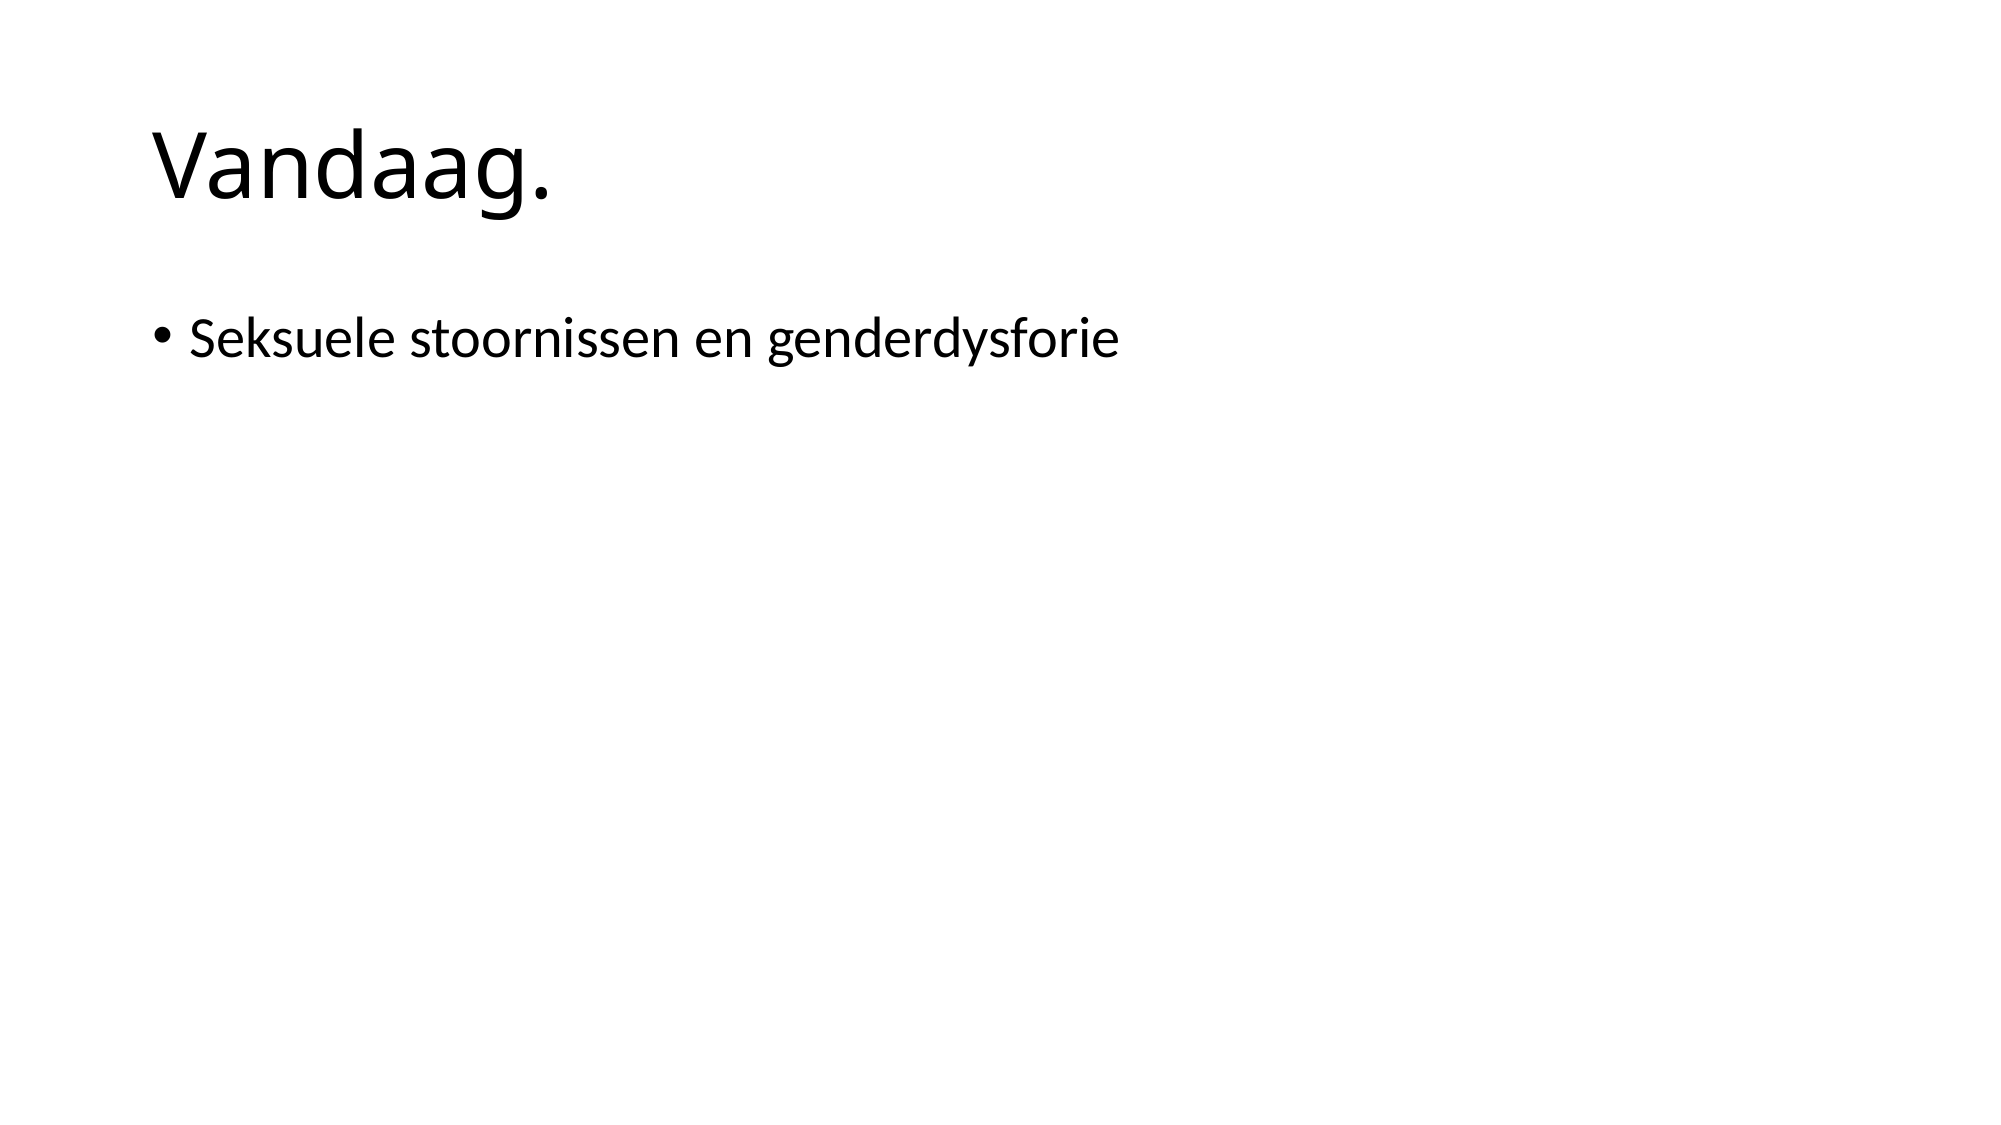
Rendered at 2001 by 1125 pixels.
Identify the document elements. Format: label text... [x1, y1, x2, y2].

list Seksuele stoornissen en genderdysforie [137, 299, 1863, 1014]
title Vandaag. [137, 59, 1863, 278]
